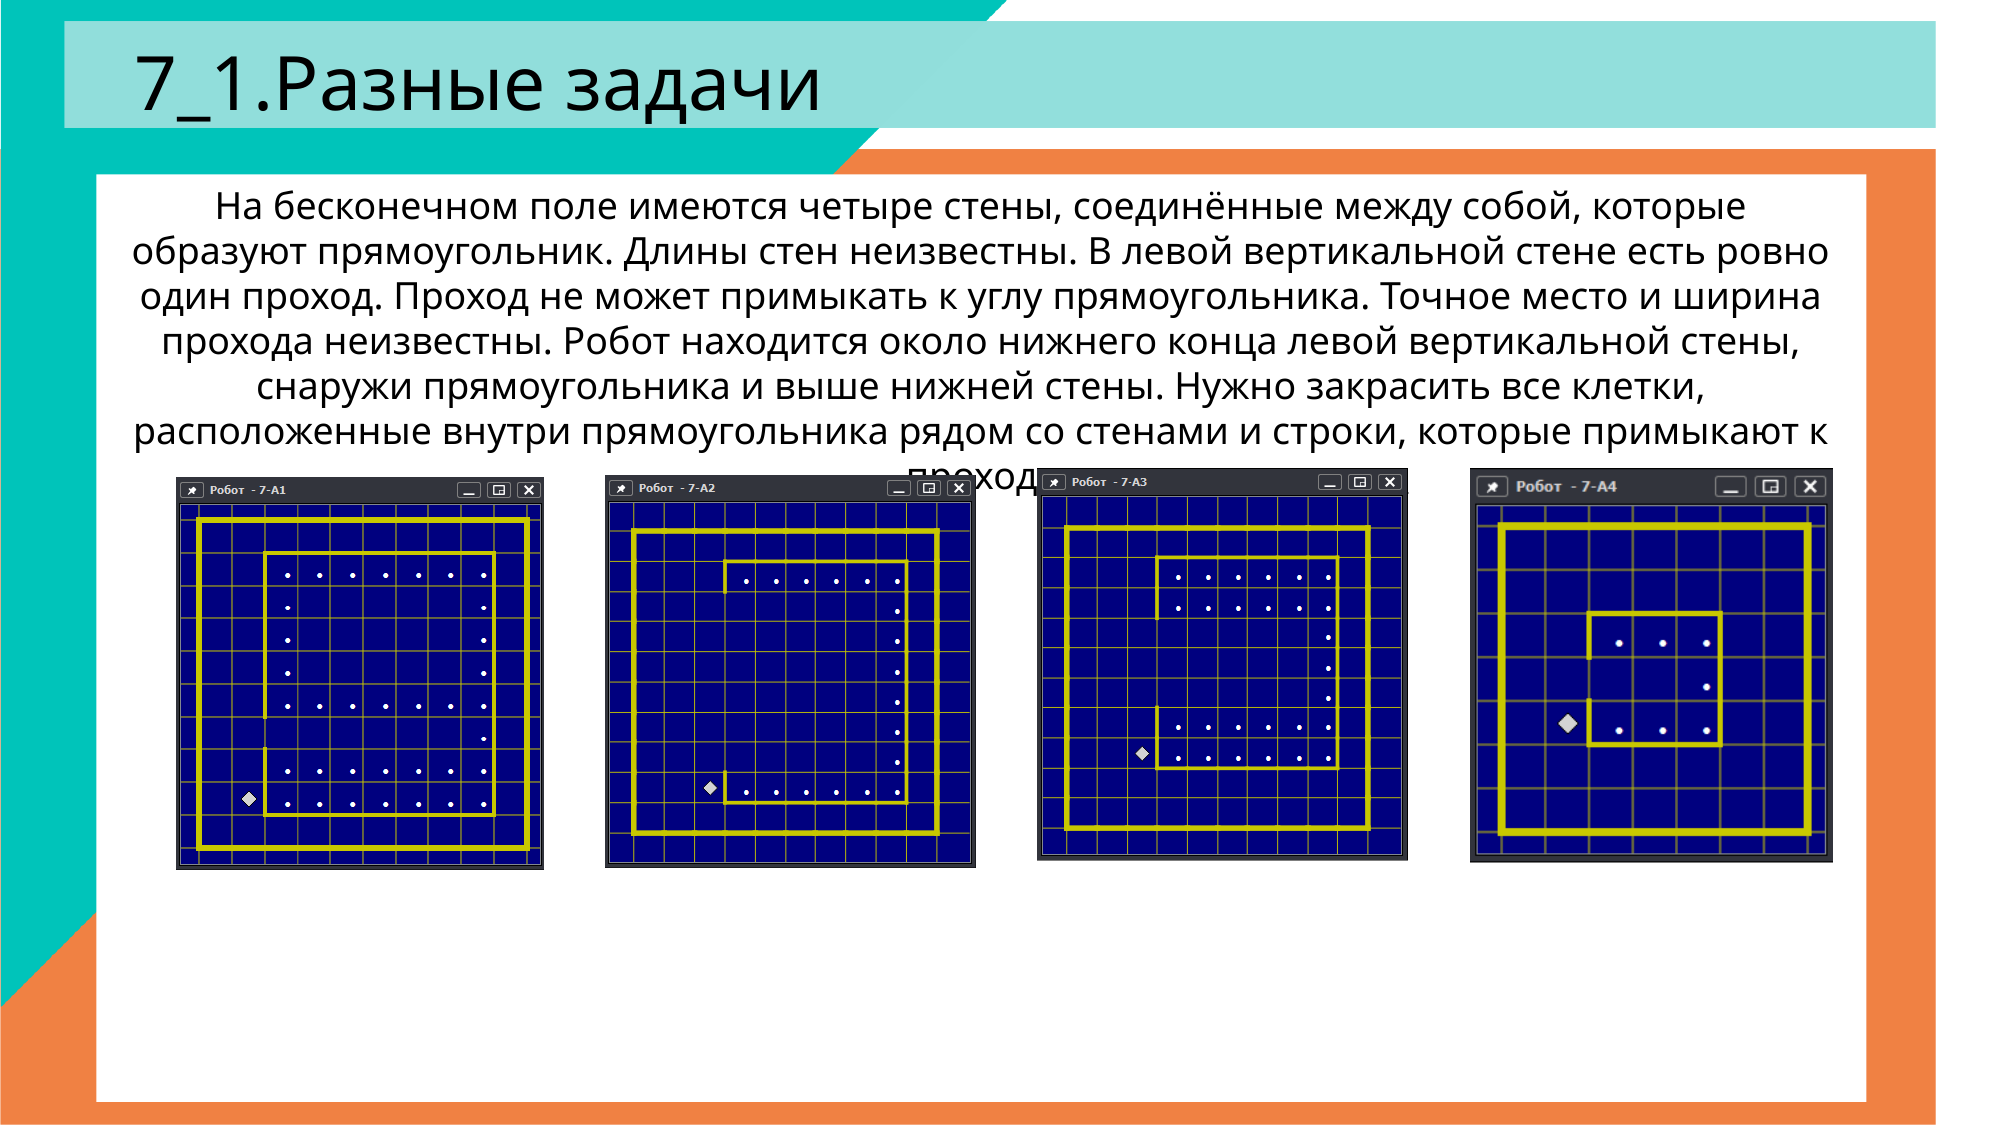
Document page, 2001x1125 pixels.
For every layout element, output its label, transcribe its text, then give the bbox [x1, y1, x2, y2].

picture [0, 0, 1936, 1125]
text_box 7_1.Разные задачи [1007, 128, 1820, 133]
